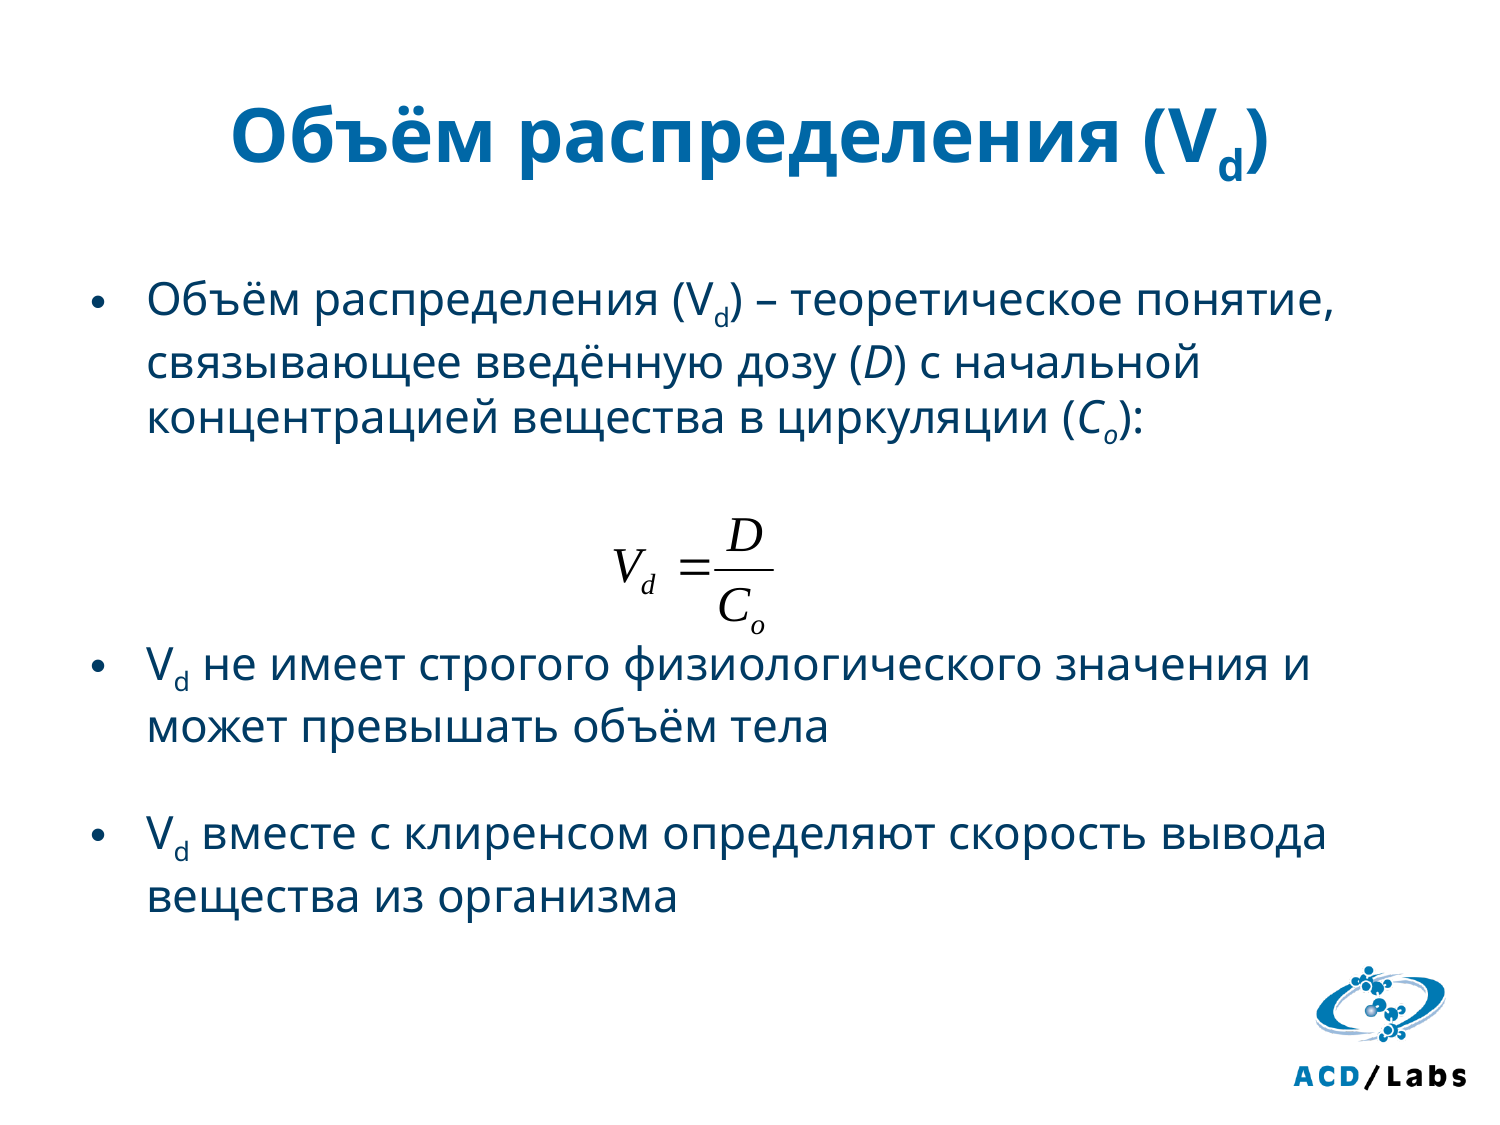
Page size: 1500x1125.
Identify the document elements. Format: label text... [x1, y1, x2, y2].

list Объём распределения (Vd) – теоретическое понятие, связывающее введённую дозу (D) с начальной концентрацией вещества в циркуляции (Co): Vd не имеет строгого физиологического значения и может превышать объём тела Vd вместе с клиренсом определяют скорость вывода вещества из организма [74, 262, 1426, 1006]
picture [1385, 1006, 1397, 1012]
picture [1293, 964, 1471, 1101]
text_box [608, 503, 784, 646]
title Объём распределения (Vd) [74, 44, 1426, 233]
